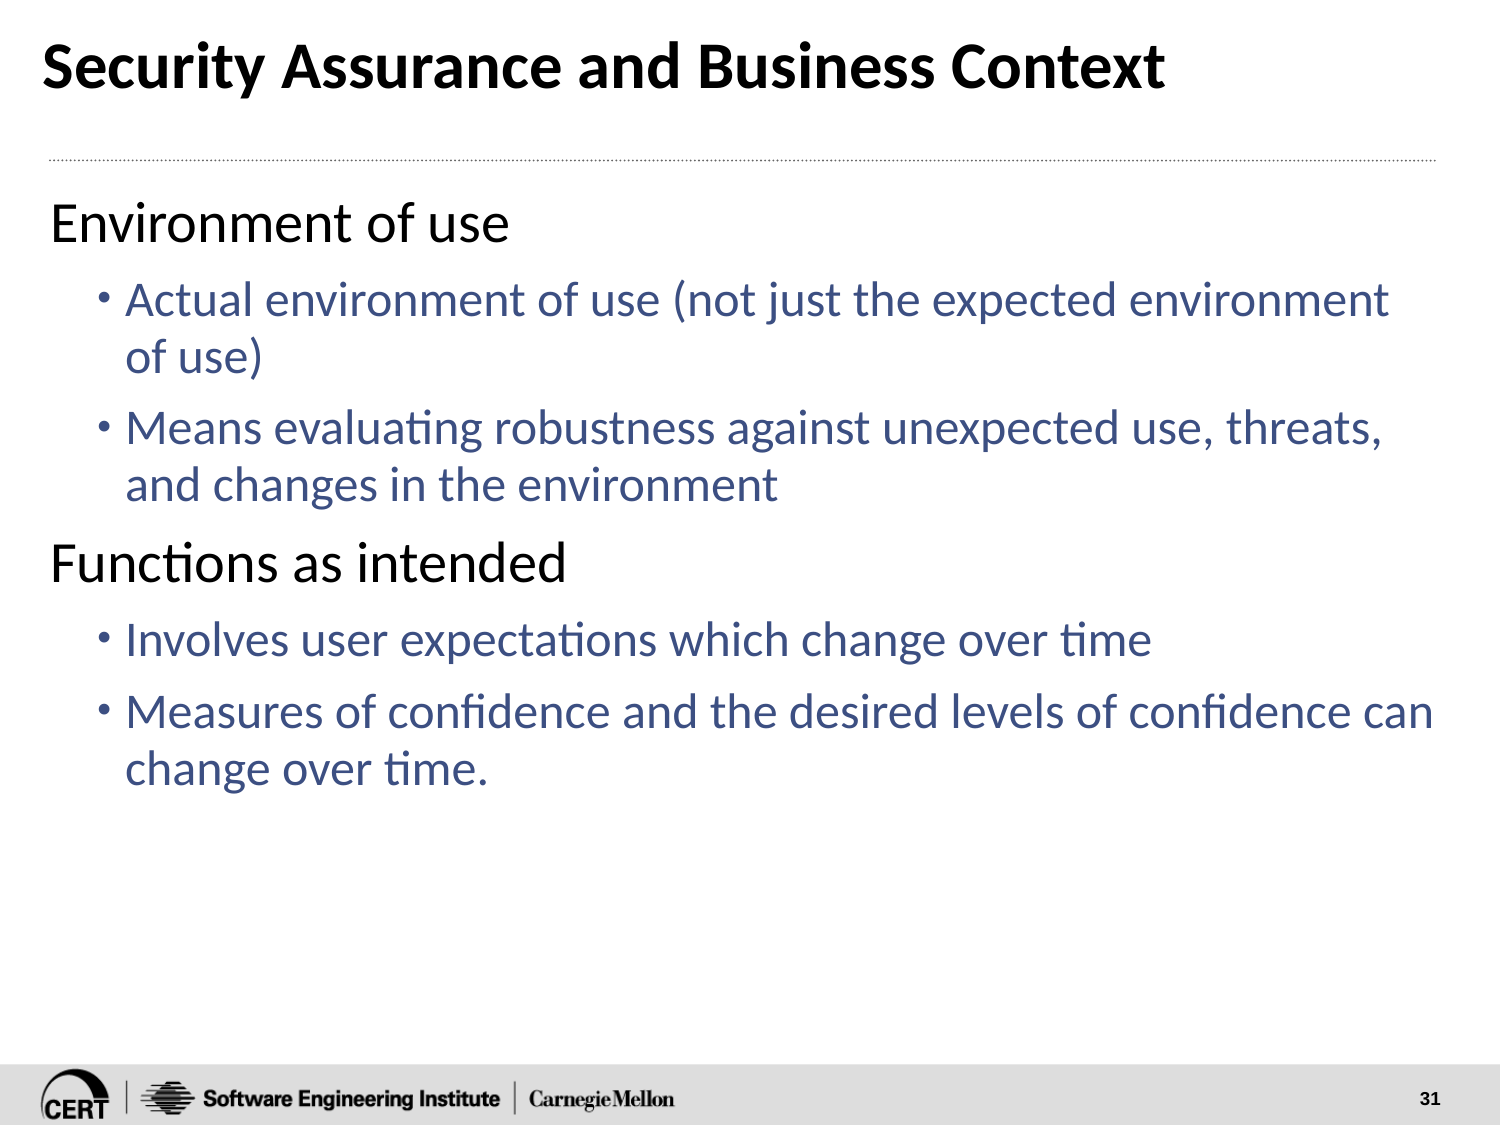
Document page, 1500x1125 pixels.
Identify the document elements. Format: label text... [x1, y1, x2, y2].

picture [24, 1065, 688, 1125]
title Security Assurance and Business Context [42, 37, 1434, 155]
list Environment of use Actual environment of use (not just the expected environment of use) Means evaluating robustness against unexpected use, threats, and changes in the environment Functions as intended Involves user expectations which change over time Measures of confidence and the desired levels of confidence can change over time. [49, 187, 1438, 1001]
